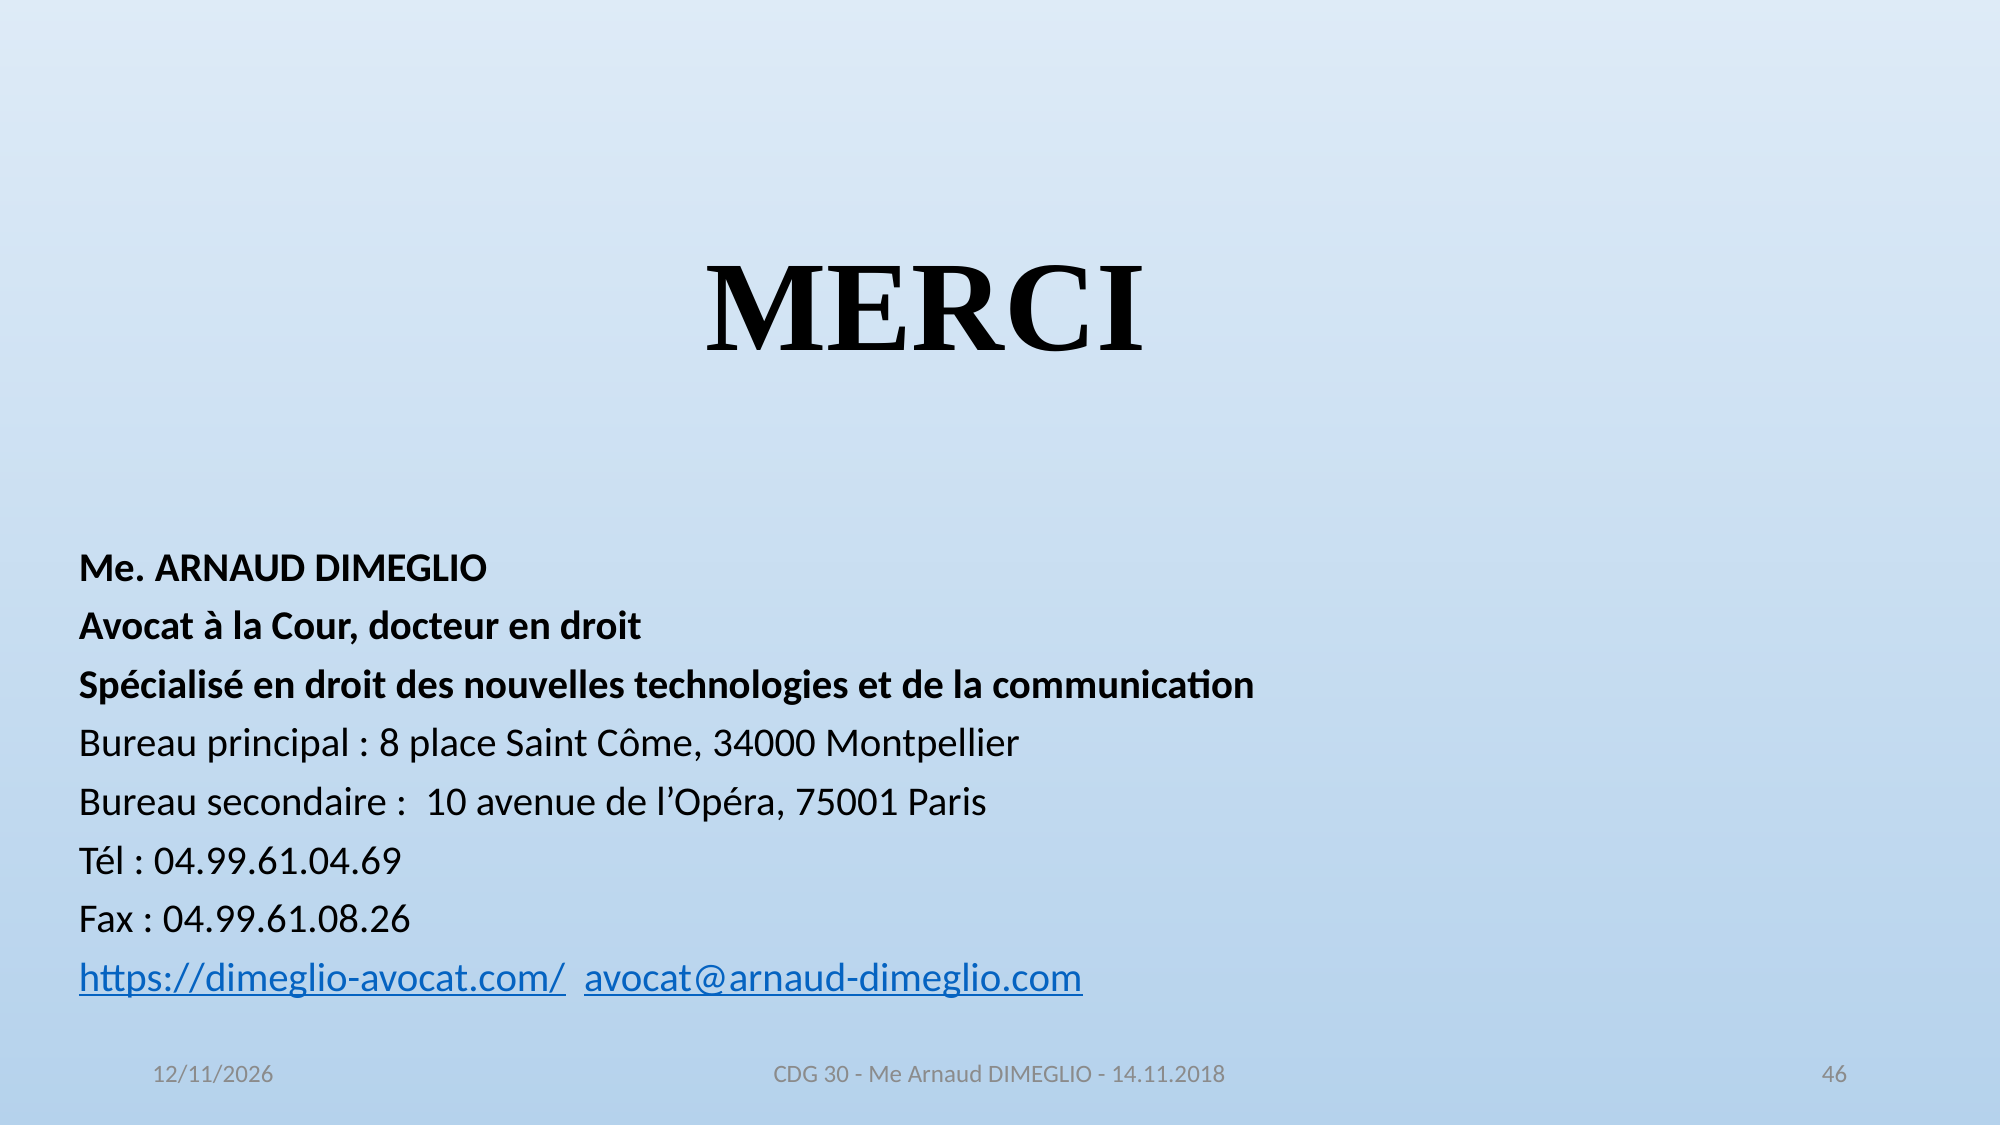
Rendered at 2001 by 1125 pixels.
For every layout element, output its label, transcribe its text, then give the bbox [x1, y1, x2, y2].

footer CDG 30 - Me Arnaud DIMEGLIO - 14.11.2018 [662, 1042, 1338, 1103]
list MERCI Me. ARNAUD DIMEGLIO Avocat à la Cour, docteur en droit Spécialisé en droit des nouvelles technologies et de la communication Bureau principal : 8 place Saint Côme, 34000 Montpellier Bureau secondaire : 10 avenue de l’Opéra, 75001 Paris Tél : 04.99.61.04.69 Fax : 04.99.61.08.26 https://dimeglio-avocat.com/ avocat@arnaud-dimeglio.com [63, 110, 1789, 1018]
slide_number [137, 1042, 588, 1103]
slide_number 46 [1412, 1042, 1863, 1103]
